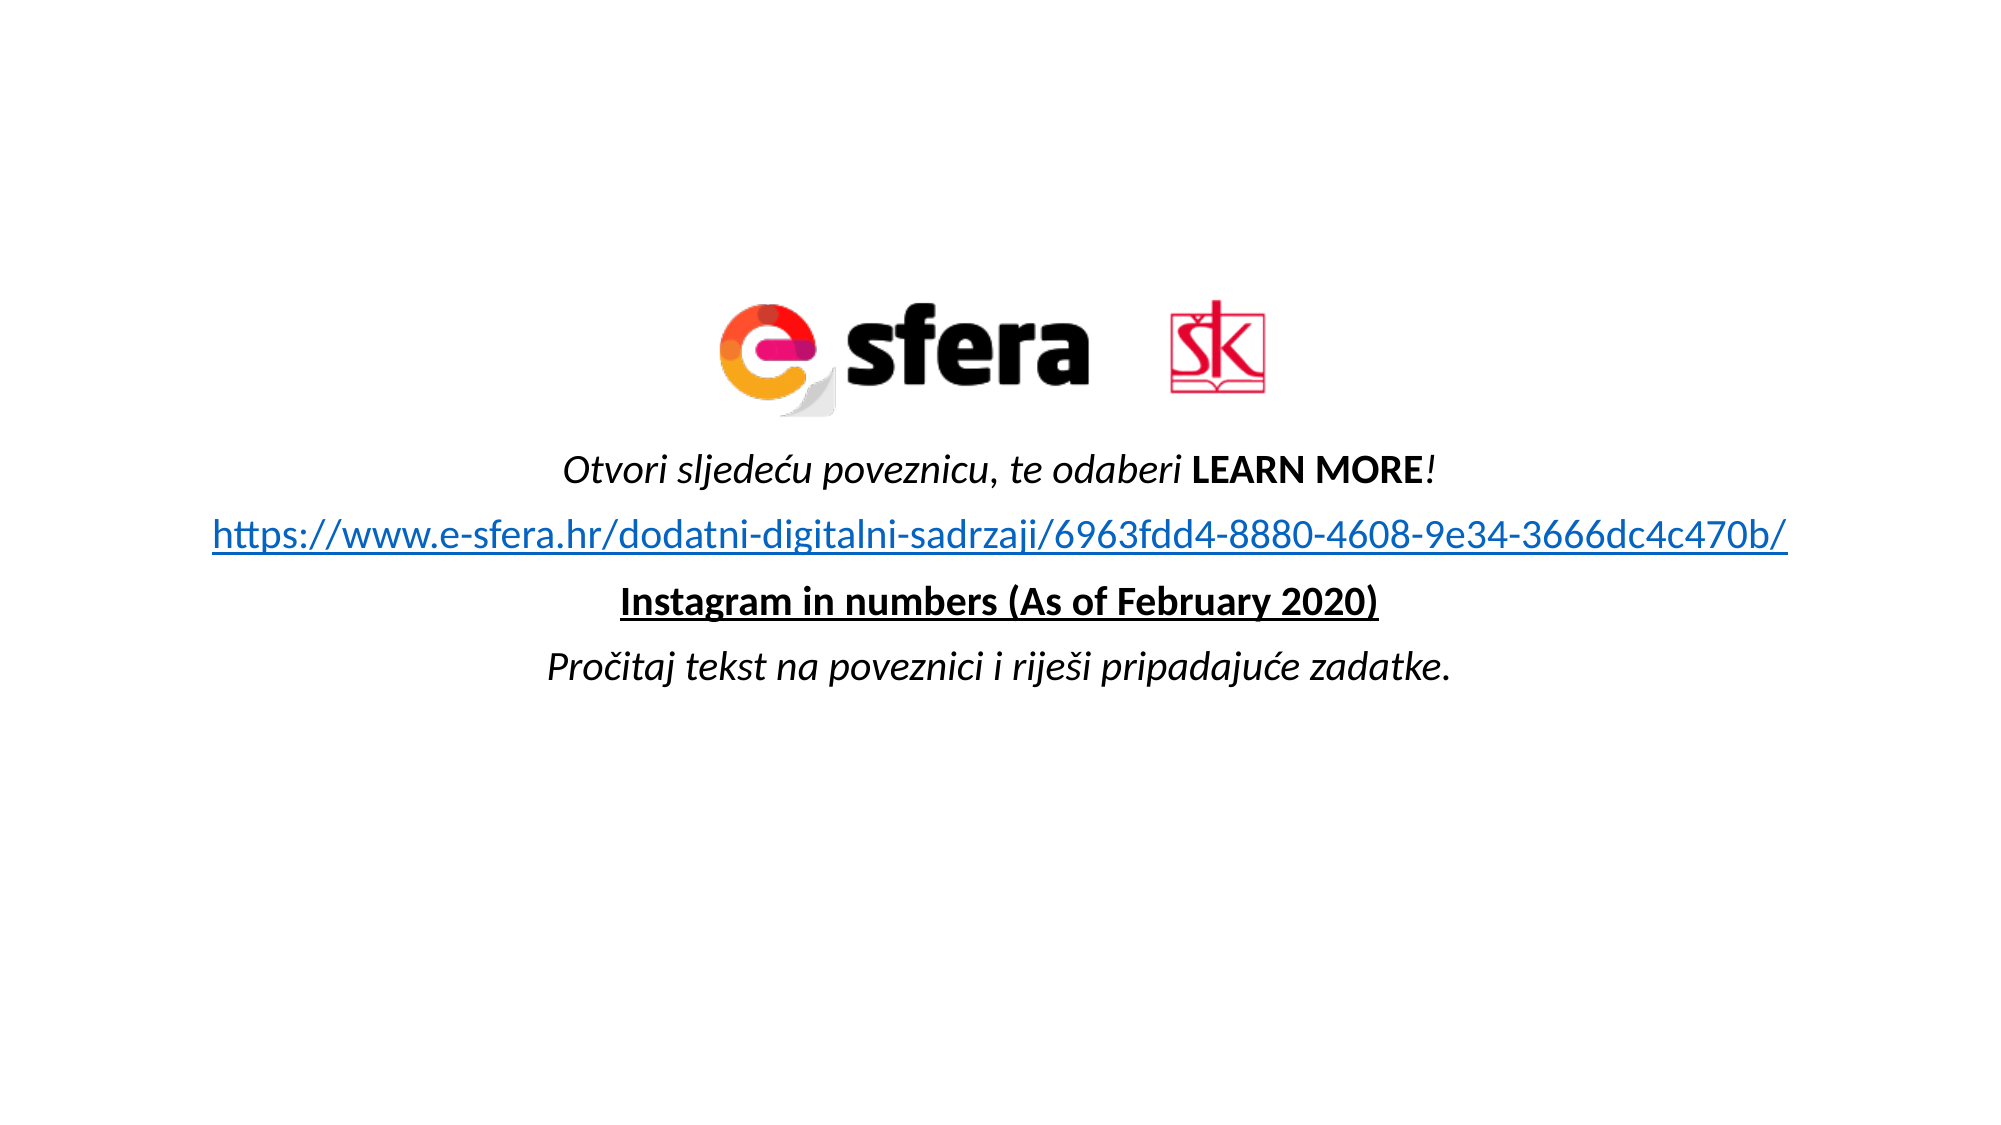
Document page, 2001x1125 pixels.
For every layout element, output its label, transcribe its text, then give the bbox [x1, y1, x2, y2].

text_box Otvori sljedeću poveznicu, te odaberi LEARN MORE! https://www.e-sfera.hr/dodatni-digitalni-sadrzaji/6963fdd4-8880-4608-9e34-3666dc4c470b/ Instagram in numbers (As of February 2020) Pročitaj tekst na poveznici i riješi pripadajuće zadatke. [30, 439, 1970, 1025]
picture [687, 203, 1313, 516]
